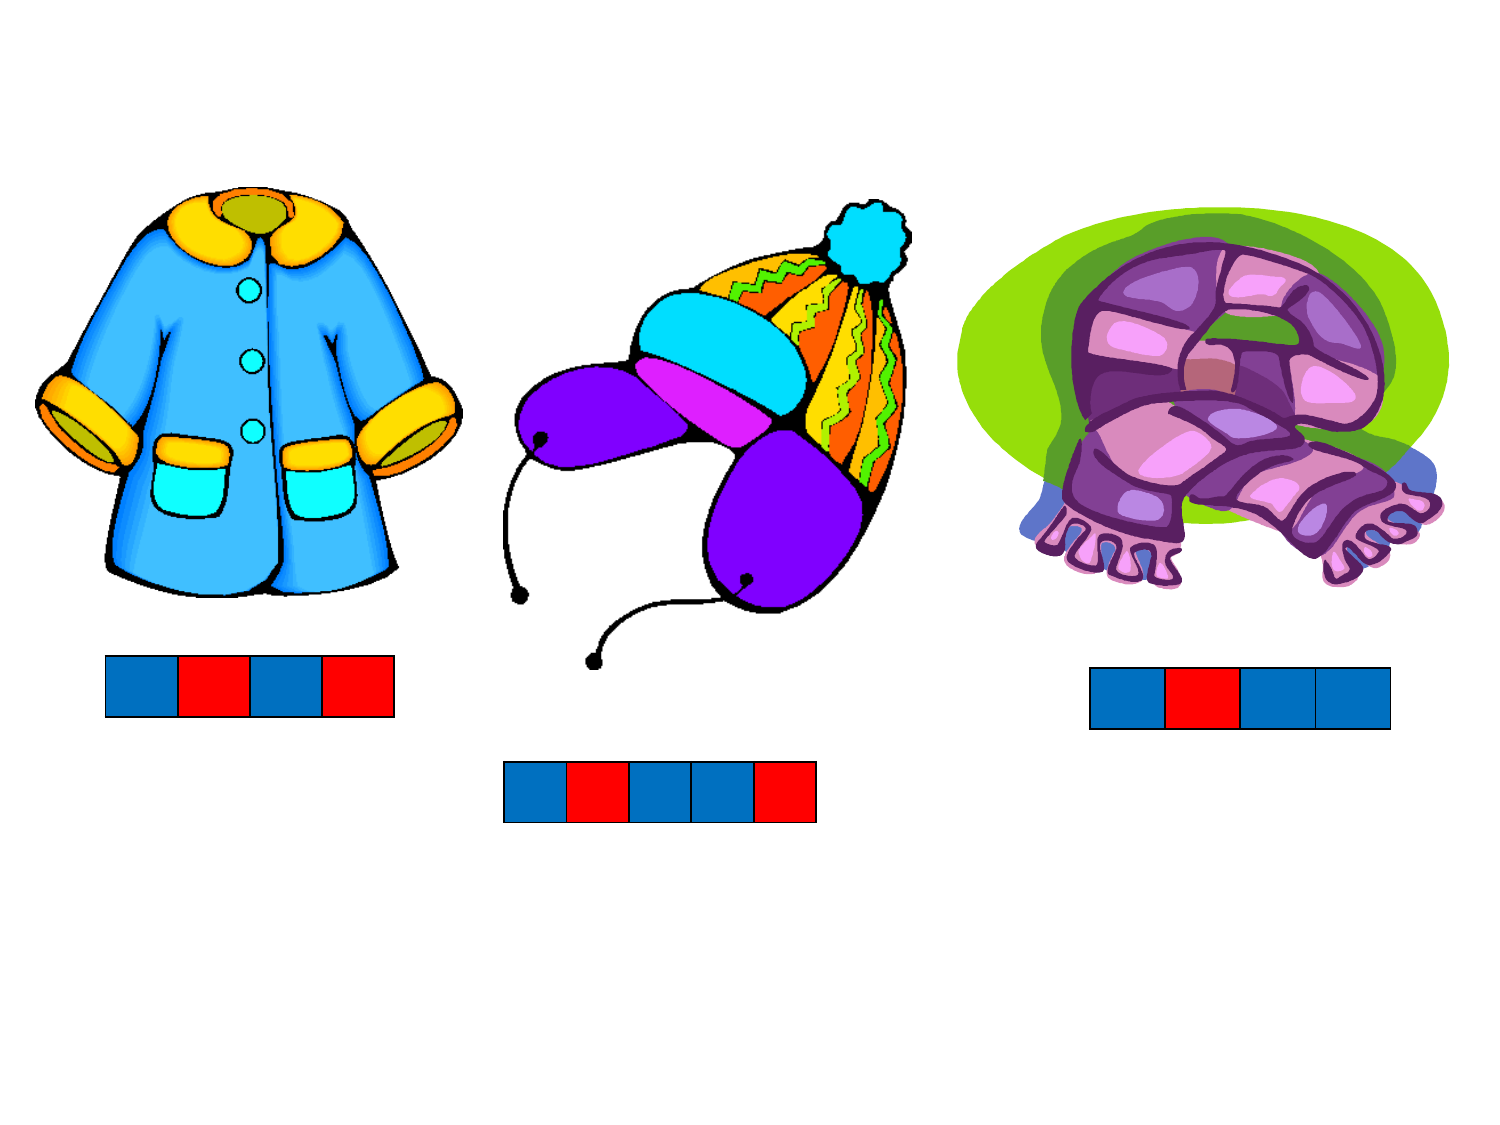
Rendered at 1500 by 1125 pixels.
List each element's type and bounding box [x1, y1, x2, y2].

table_header [1166, 669, 1239, 728]
table_header [106, 657, 177, 716]
picture [34, 187, 463, 599]
table_header [755, 763, 815, 822]
table_header [505, 763, 566, 822]
table_header [1316, 669, 1390, 728]
table_header [1241, 669, 1315, 728]
table_header [567, 763, 628, 822]
table_header [1091, 669, 1164, 728]
table_header [323, 657, 393, 716]
picture [948, 198, 1458, 598]
table_header [630, 763, 690, 822]
picture [503, 198, 912, 670]
table_header [251, 657, 321, 716]
table_header [692, 763, 753, 822]
table_header [179, 657, 249, 716]
